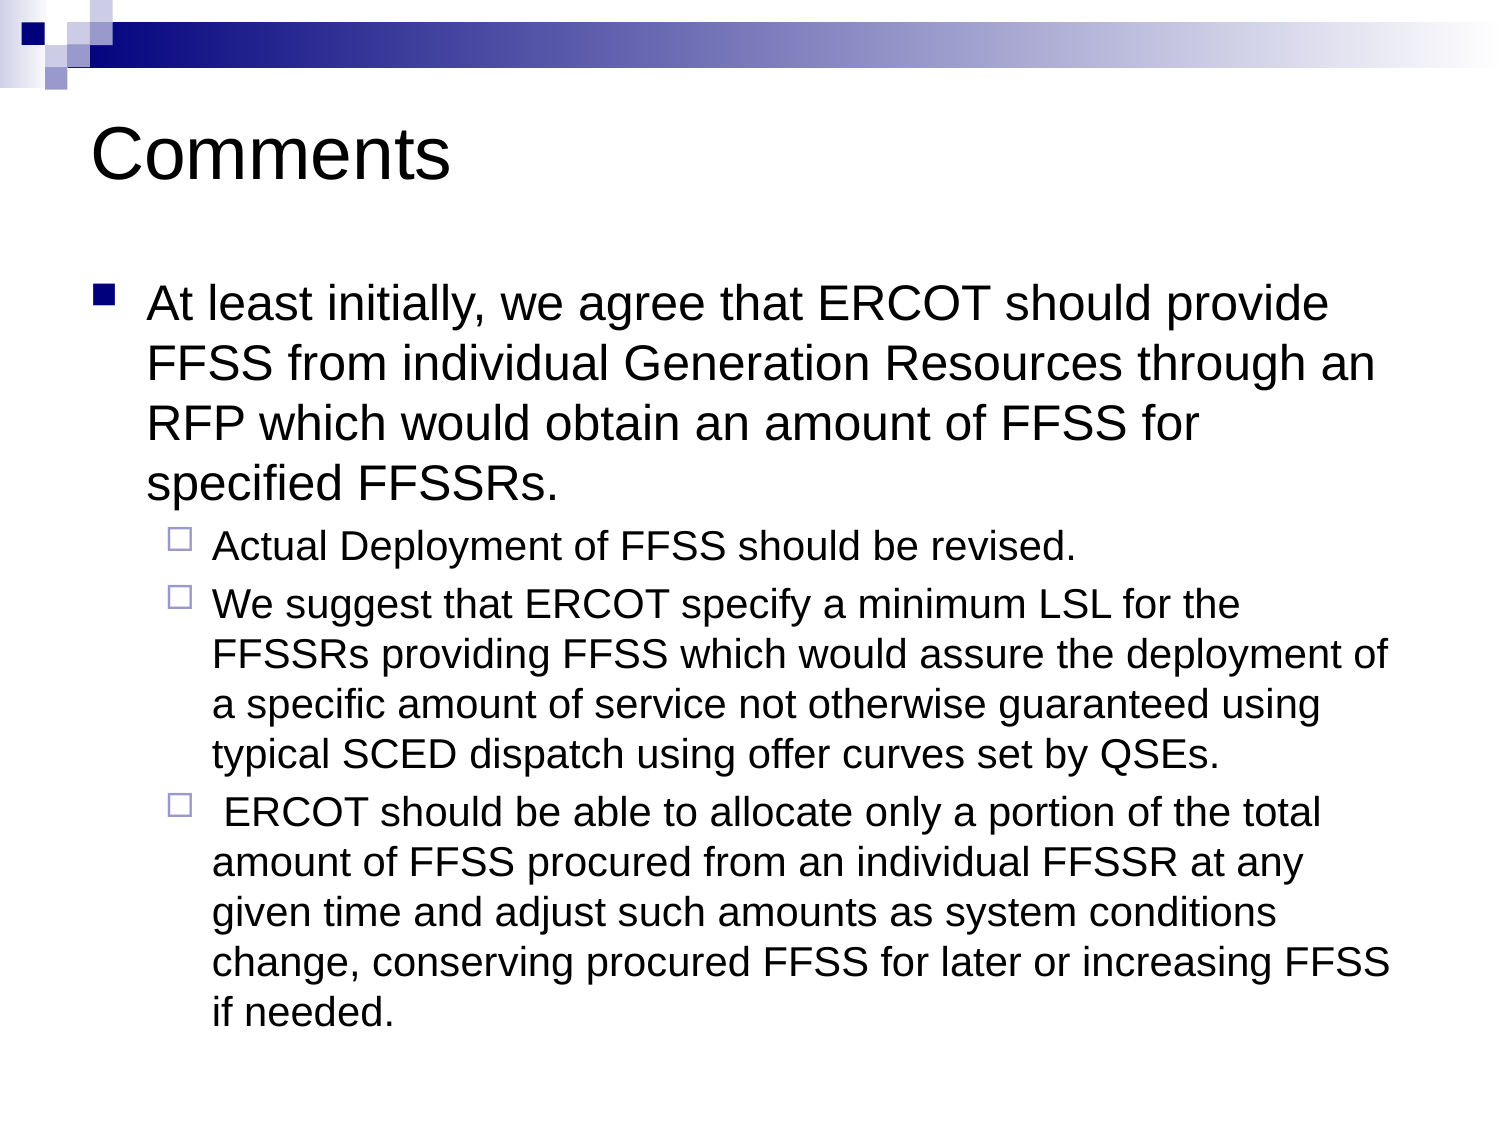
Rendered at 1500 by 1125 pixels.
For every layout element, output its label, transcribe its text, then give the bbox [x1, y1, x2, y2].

title Comments [75, 75, 1213, 225]
list At least initially, we agree that ERCOT should provide FFSS from individual Generation Resources through an RFP which would obtain an amount of FFSS for specified FFSSRs. Actual Deployment of FFSS should be revised. We suggest that ERCOT specify a minimum LSL for the FFSSRs providing FFSS which would assure the deployment of a specific amount of service not otherwise guaranteed using typical SCED dispatch using offer curves set by QSEs. ERCOT should be able to allocate only a portion of the total amount of FFSS procured from an individual FFSSR at any given time and adjust such amounts as system conditions change, conserving procured FFSS for later or increasing FFSS if needed. [75, 262, 1425, 1013]
